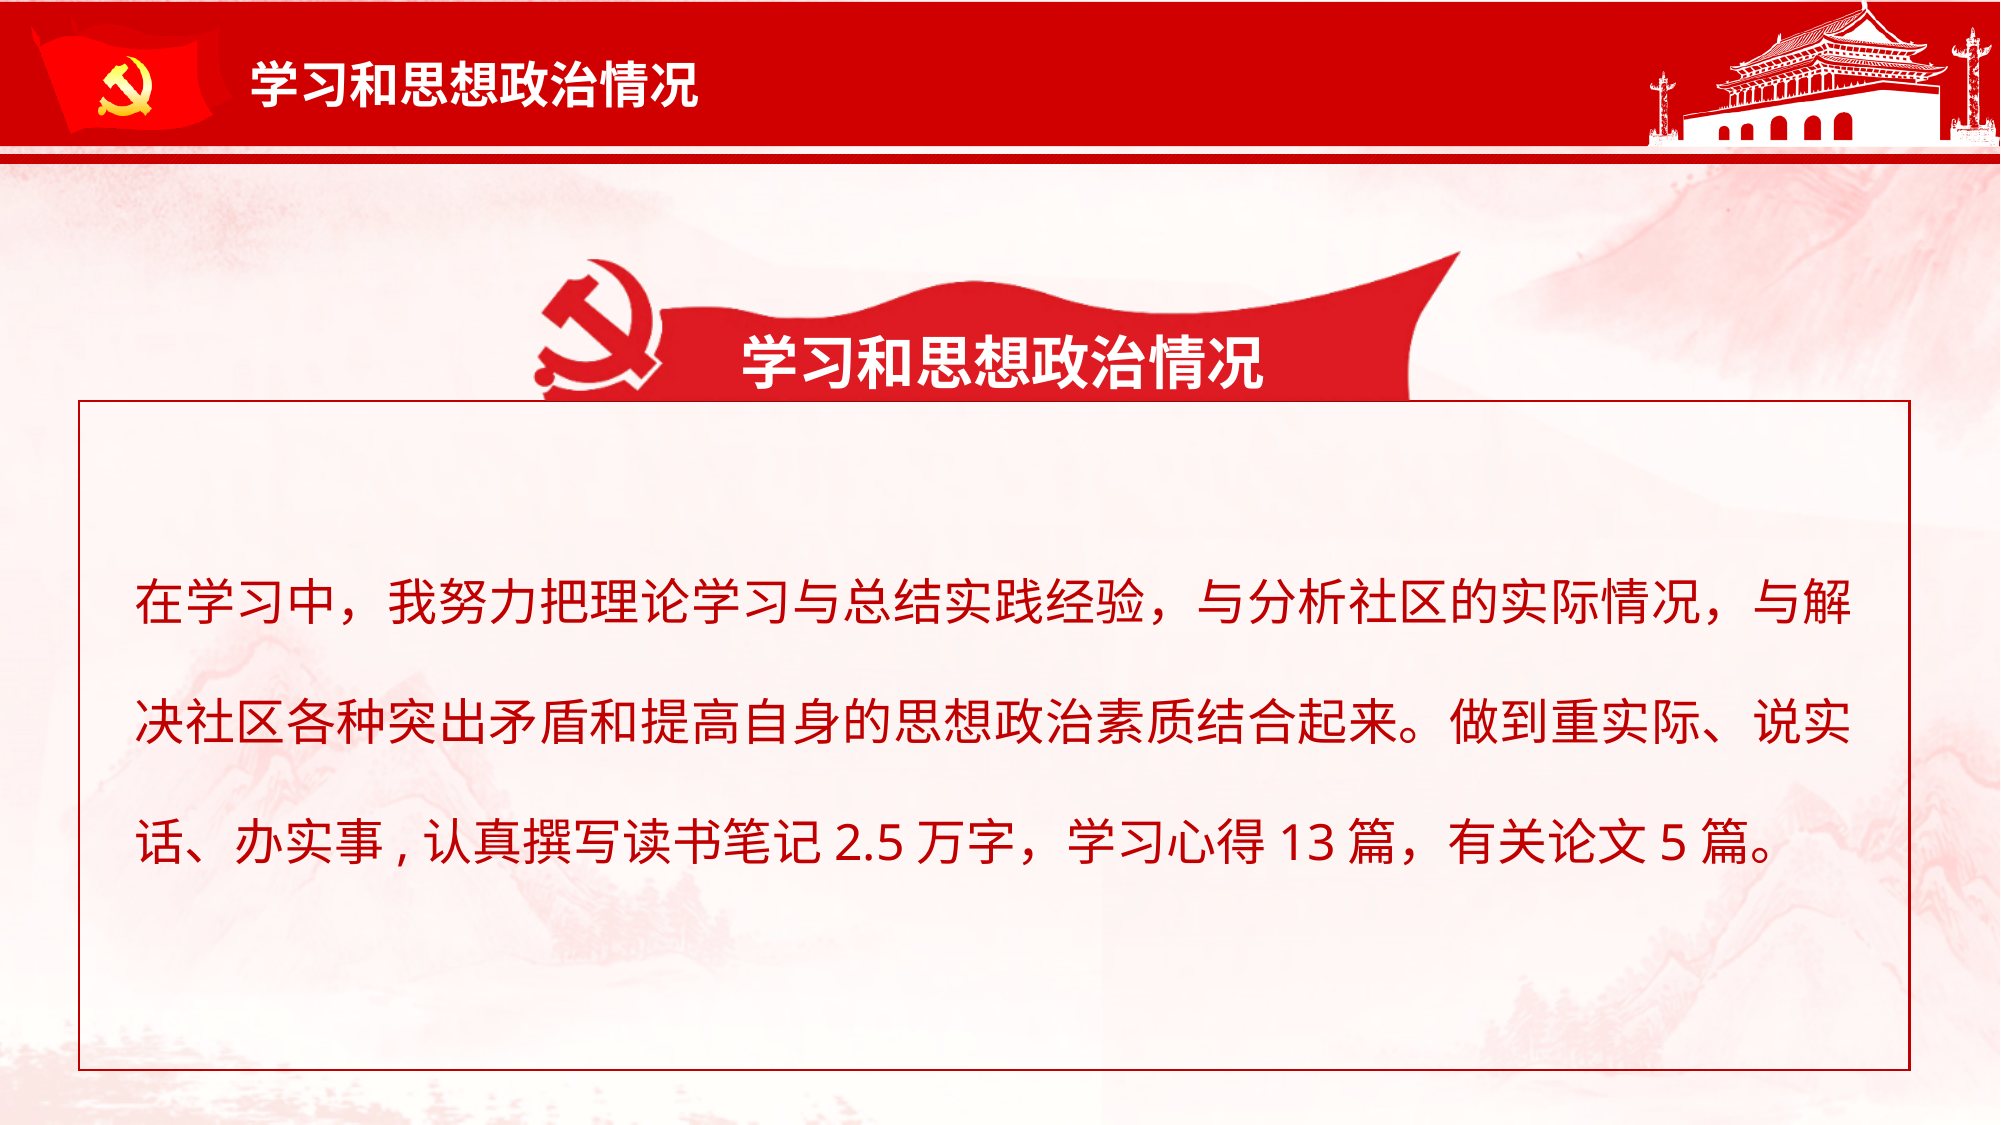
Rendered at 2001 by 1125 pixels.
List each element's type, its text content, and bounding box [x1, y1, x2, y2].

text_box 在学习中，我努力把理论学习与总结实践经验，与分析社区的实际情况，与解决社区各种突出矛盾和提高自身的思想政治素质结合起来。做到重实际、说实话、办实事,认真撰写读书笔记2.5万字，学习心得13篇，有关论文5篇。 [120, 503, 1869, 878]
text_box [519, 207, 1469, 442]
text_box [78, 400, 1911, 1071]
picture [31, 14, 233, 134]
text_box 学习和思想政治情况 [234, 46, 715, 122]
picture [0, 0, 2001, 1125]
